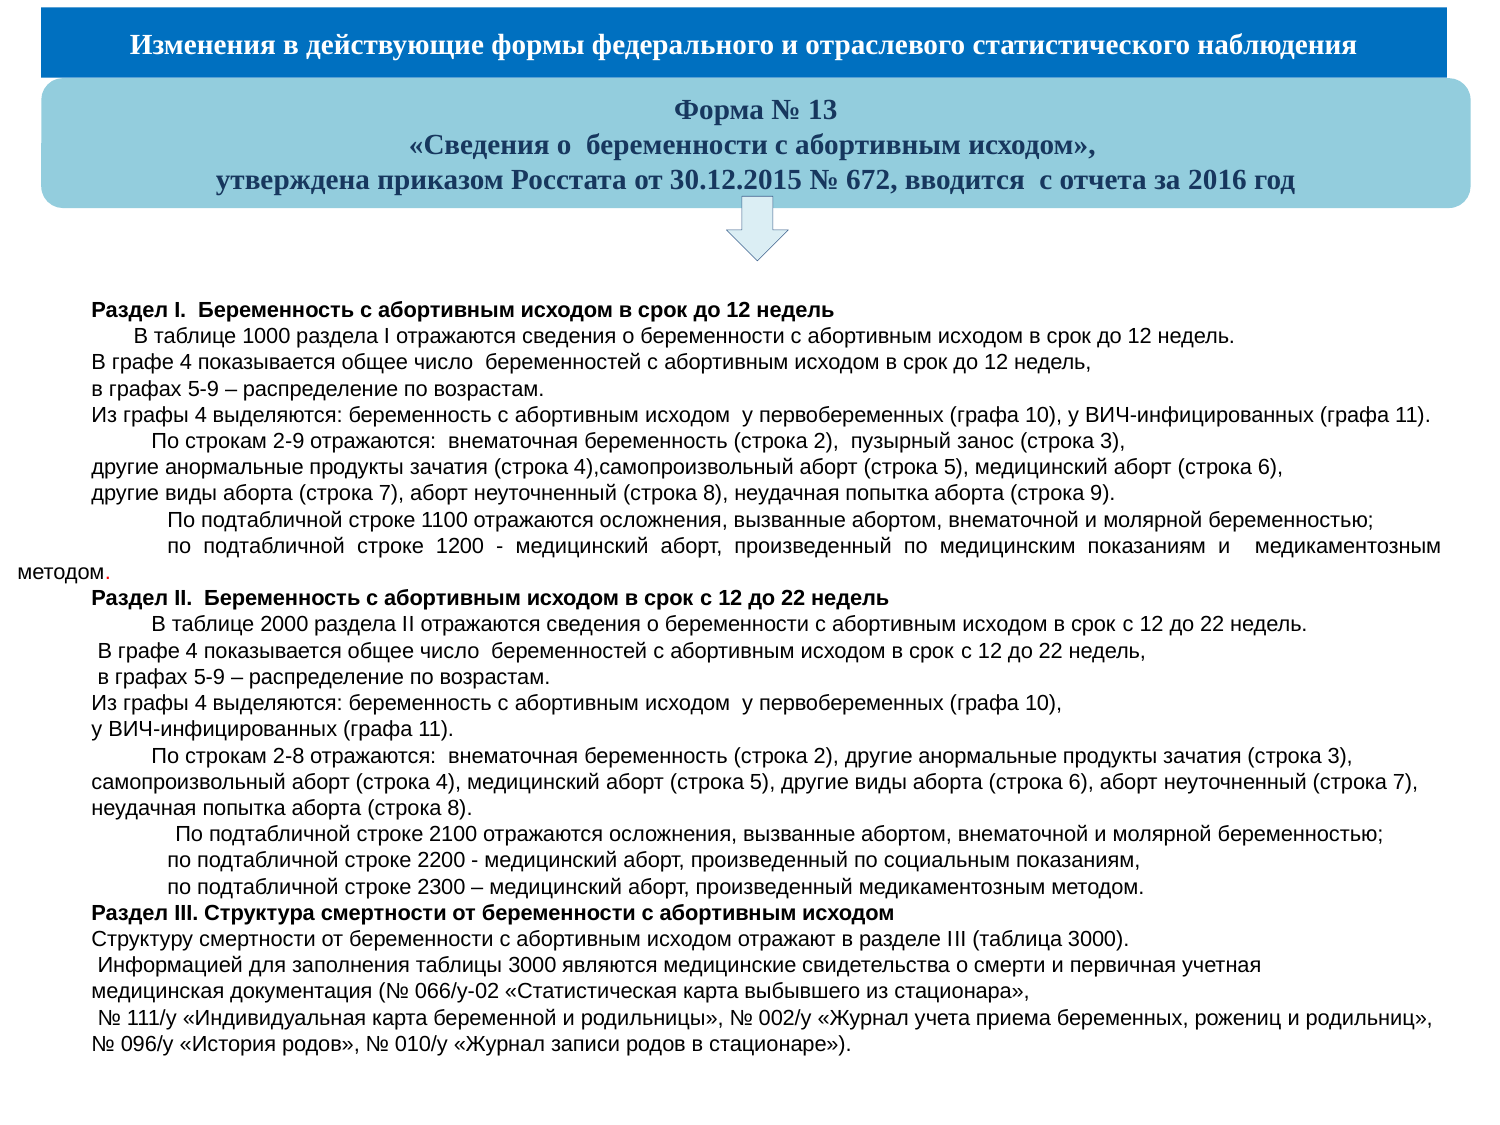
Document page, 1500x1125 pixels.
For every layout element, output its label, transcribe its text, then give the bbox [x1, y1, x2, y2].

text_box Раздел I. Беременность с абортивным исходом в срок до 12 недель В таблице 1000 раздела I отражаются сведения о беременности с абортивным исходом в срок до 12 недель. В графе 4 показывается общее число беременностей с абортивным исходом в срок до 12 недель, в графах 5-9 – распределение по возрастам. Из графы 4 выделяются: беременность с абортивным исходом у первобеременных (графа 10), у ВИЧ-инфицированных (графа 11). По строкам 2-9 отражаются: внематочная беременность (строка 2), пузырный занос (строка 3), другие анормальные продукты зачатия (строка 4),самопроизвольный аборт (строка 5), медицинский аборт (строка 6), другие виды аборта (строка 7), аборт неуточненный (строка 8), неудачная попытка аборта (строка 9). По подтабличной строке 1100 отражаются осложнения, вызванные абортом, внематочной и молярной беременностью; по подтабличной строке 1200 - медицинский аборт, произведенный по медицинским показаниям и медикаментозным методом. Раздел II. Беременность с абортивным исходом в срок c 12 до 22 недель В таблице 2000 раздела II отражаются сведения о беременности с абортивным исходом в срок c 12 до 22 недель. В графе 4 показывается общее число беременностей с абортивным исходом в срок c 12 до 22 недель, в графах 5-9 – распределение по возрастам. Из графы 4 выделяются: беременность с абортивным исходом у первобеременных (графа 10), у ВИЧ-инфицированных (графа 11). По строкам 2-8 отражаются: внематочная беременность (строка 2), другие анормальные продукты зачатия (строка 3), самопроизвольный аборт (строка 4), медицинский аборт (строка 5), другие виды аборта (строка 6), аборт неуточненный (строка 7), неудачная попытка аборта (строка 8). По подтабличной строке 2100 отражаются осложнения, вызванные абортом, внематочной и молярной беременностью; по подтабличной строке 2200 - медицинский аборт, произведенный по социальным показаниям, по подтабличной строке 2300 – медицинский аборт, произведенный медикаментозным методом. Раздел III. Структура смертности от беременности с абортивным исходом Структуру смертности от беременности с абортивным исходом отражают в разделе III (таблица 3000). Информацией для заполнения таблицы 3000 являются медицинские свидетельства о смерти и первичная учетная медицинская документация (№ 066/у-02 «Статистическая карта выбывшего из стационара», № 111/у «Индивидуальная карта беременной и родильницы», № 002/у «Журнал учета приема беременных, рожениц и родильниц», № 096/у «История родов», № 010/у «Журнал записи родов в стационаре»). [2, 287, 1459, 1064]
text_box [724, 194, 791, 263]
text_box Форма № 13 «Сведения о беременности с абортивным исходом», утверждена приказом Росстата от 30.12.2015 № 672, вводится с отчета за 2016 год [39, 75, 1473, 211]
text_box Изменения в действующие формы федерального и отраслевого статистического наблюдения [39, 5, 1449, 80]
